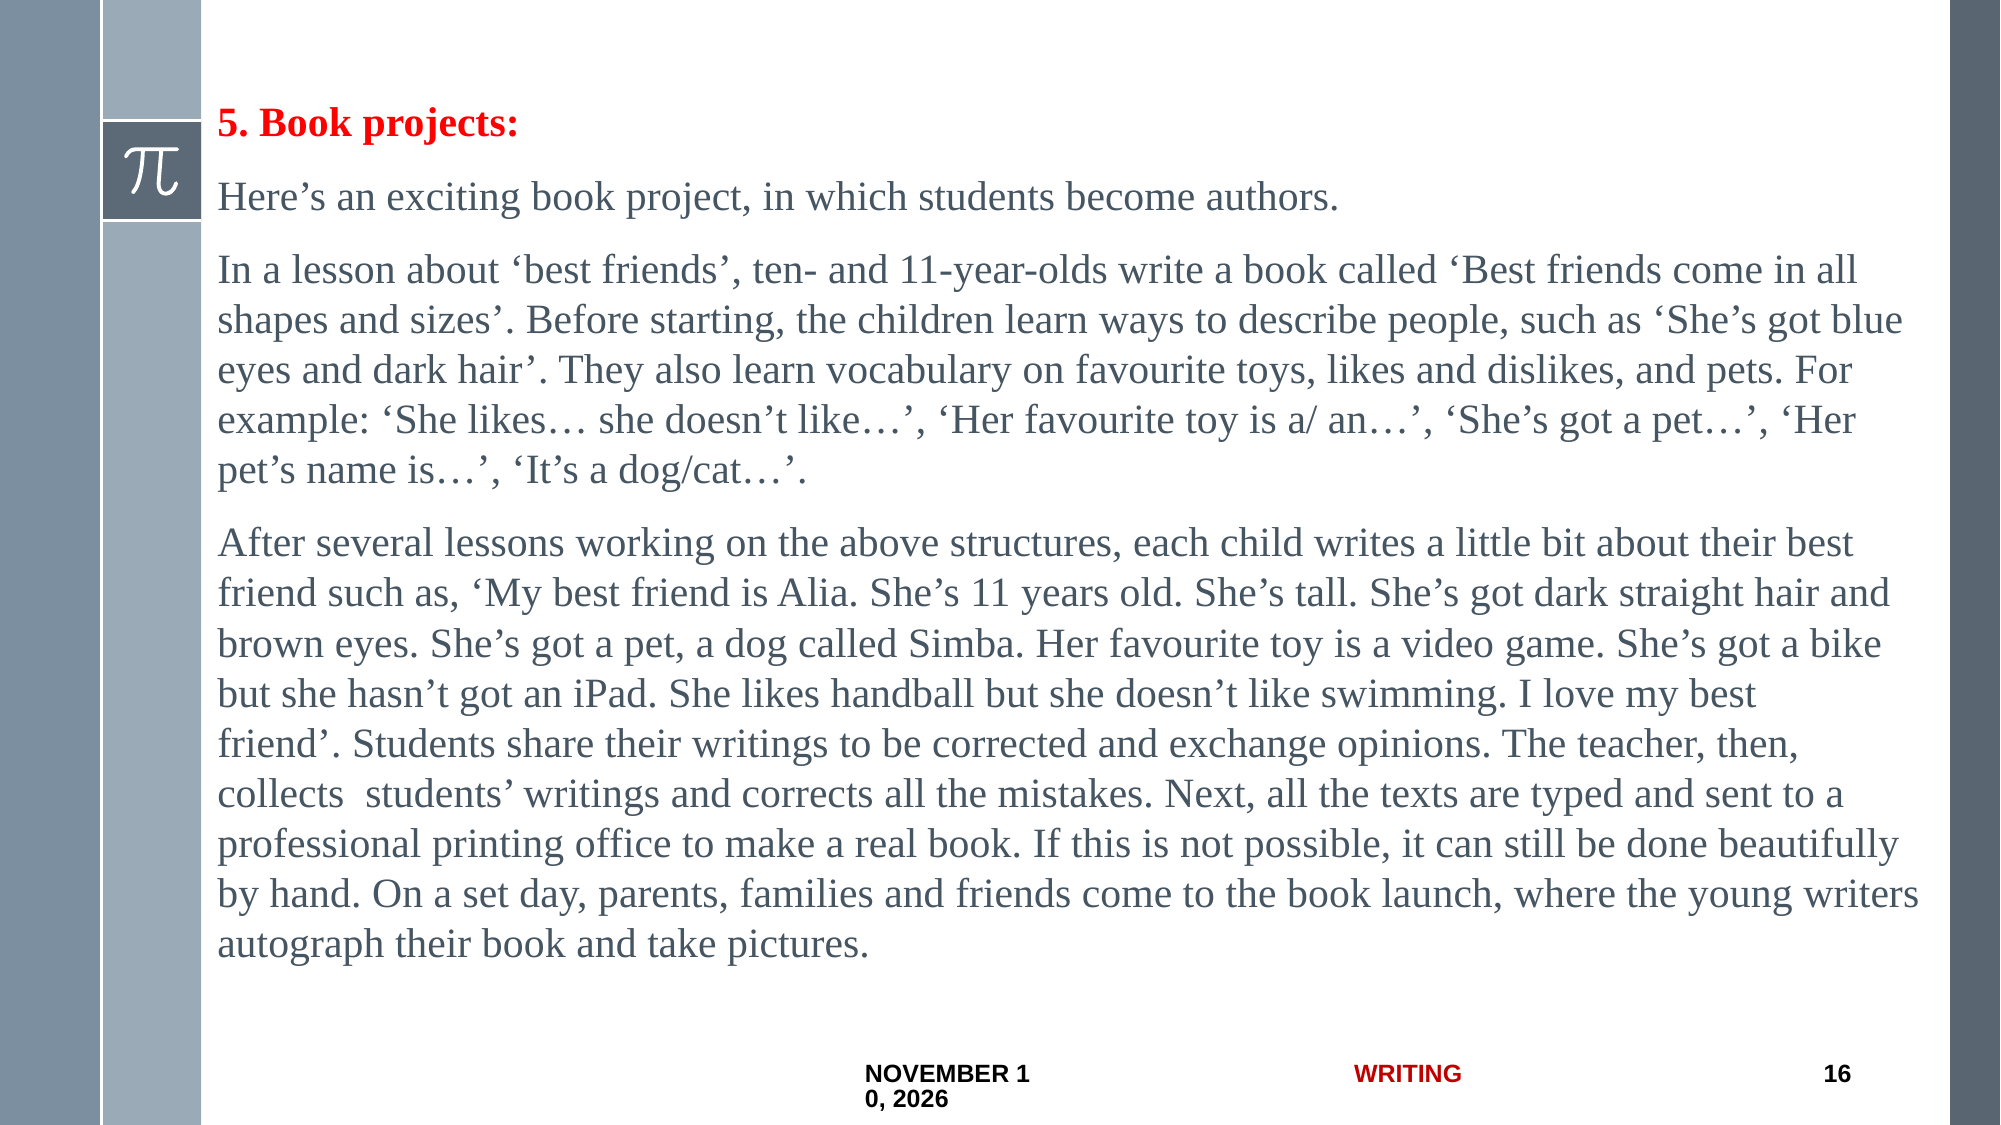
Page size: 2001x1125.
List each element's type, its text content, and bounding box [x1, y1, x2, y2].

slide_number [849, 1072, 1050, 1103]
text_box 5. Book projects: Here’s an exciting book project, in which students become authors. In a lesson about ‘best friends’, ten- and 11-year-olds write a book called ‘Best friends come in all shapes and sizes’. Before starting, the children learn ways to describe people, such as ‘She’s got blue eyes and dark hair’. They also learn vocabulary on favourite toys, likes and dislikes, and pets. For example: ‘She likes… she doesn’t like…’, ‘Her favourite toy is a/ an…’, ‘She’s got a pet…’, ‘Her pet’s name is…’, ‘It’s a dog/cat…’. After several lessons working on the above structures, each child writes a little bit about their best friend such as, ‘My best friend is Alia. She’s 11 years old. She’s tall. She’s got dark straight hair and brown eyes. She’s got a pet, a dog called Simba. Her favourite toy is a video game. She’s got a bike but she hasn’t got an iPad. She likes handball but she doesn’t like swimming. I love my best friend’. Students share their writings to be corrected and exchange opinions. The teacher, then, collects students’ writings and corrects all the mistakes. Next, all the texts are typed and sent to a professional printing office to make a real book. If this is not possible, it can still be done beautifully by hand. On a set day, parents, families and friends come to the book launch, where the young writers autograph their book and take pictures. [202, 99, 1940, 1072]
footer Writing [1082, 1072, 1735, 1103]
slide_number 16 [1766, 1072, 1867, 1103]
